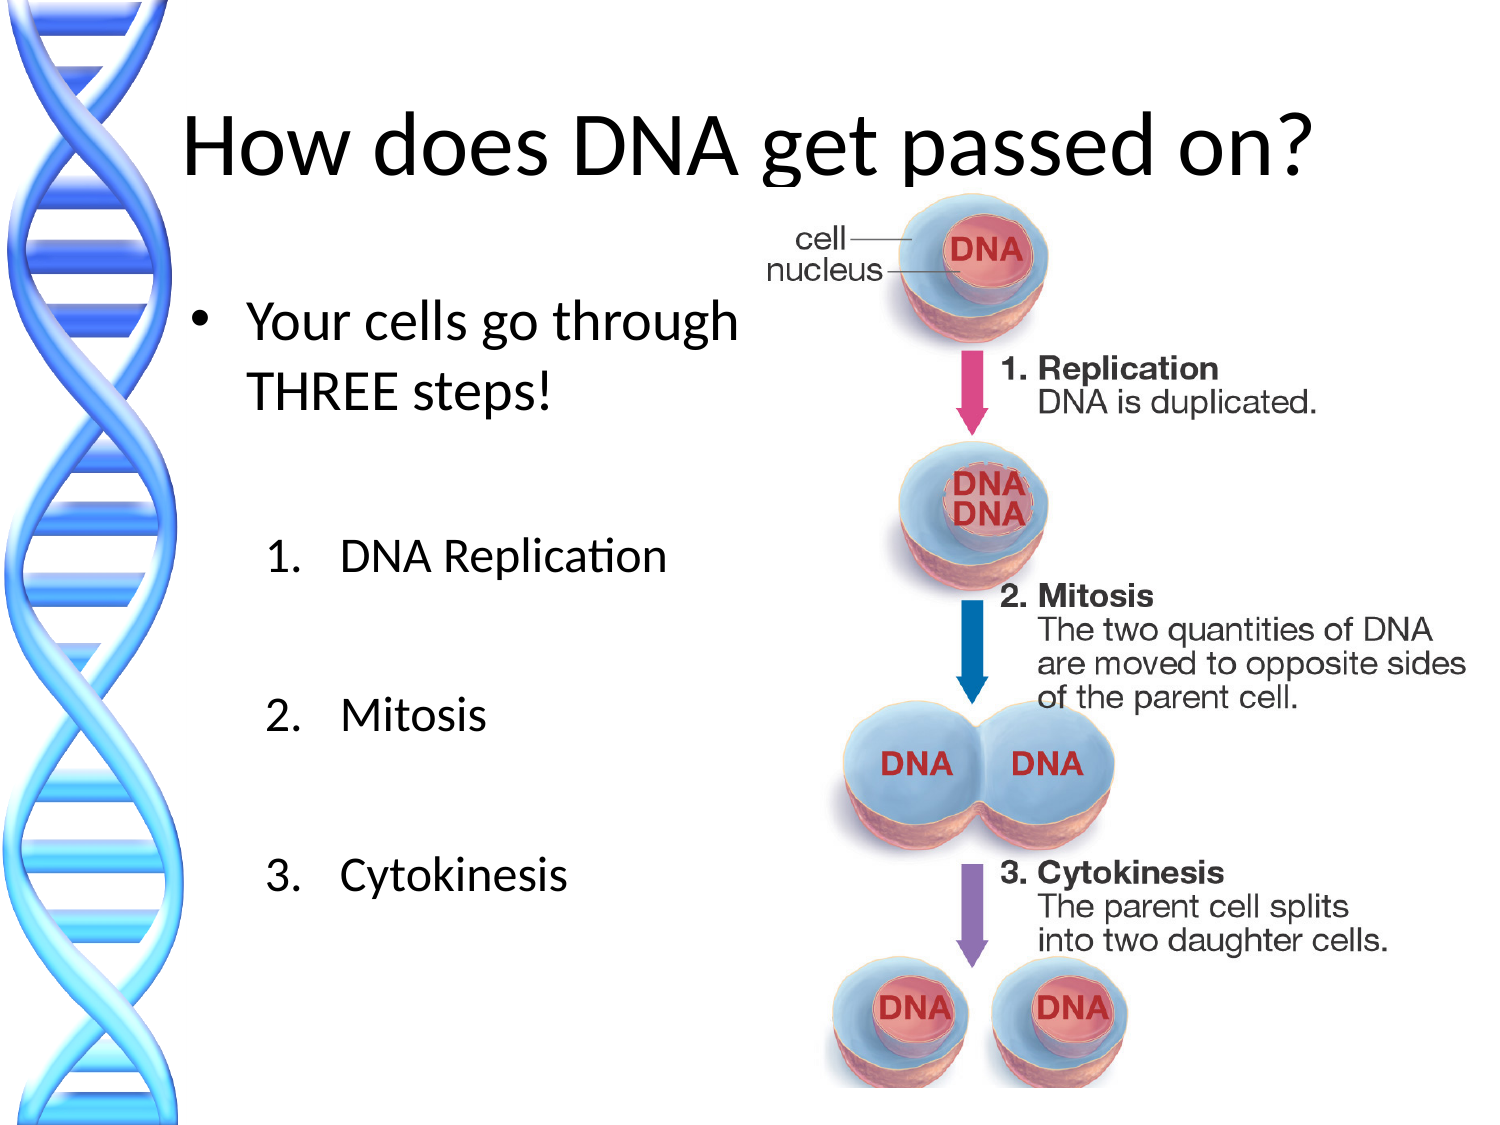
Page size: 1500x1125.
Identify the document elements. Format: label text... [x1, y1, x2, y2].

picture [0, 0, 186, 1125]
picture [762, 187, 1471, 1088]
title How does DNA get passed on? [190, 44, 1426, 233]
list Your cells go through THREE steps! DNA Replication Mitosis Cytokinesis [190, 274, 757, 1018]
